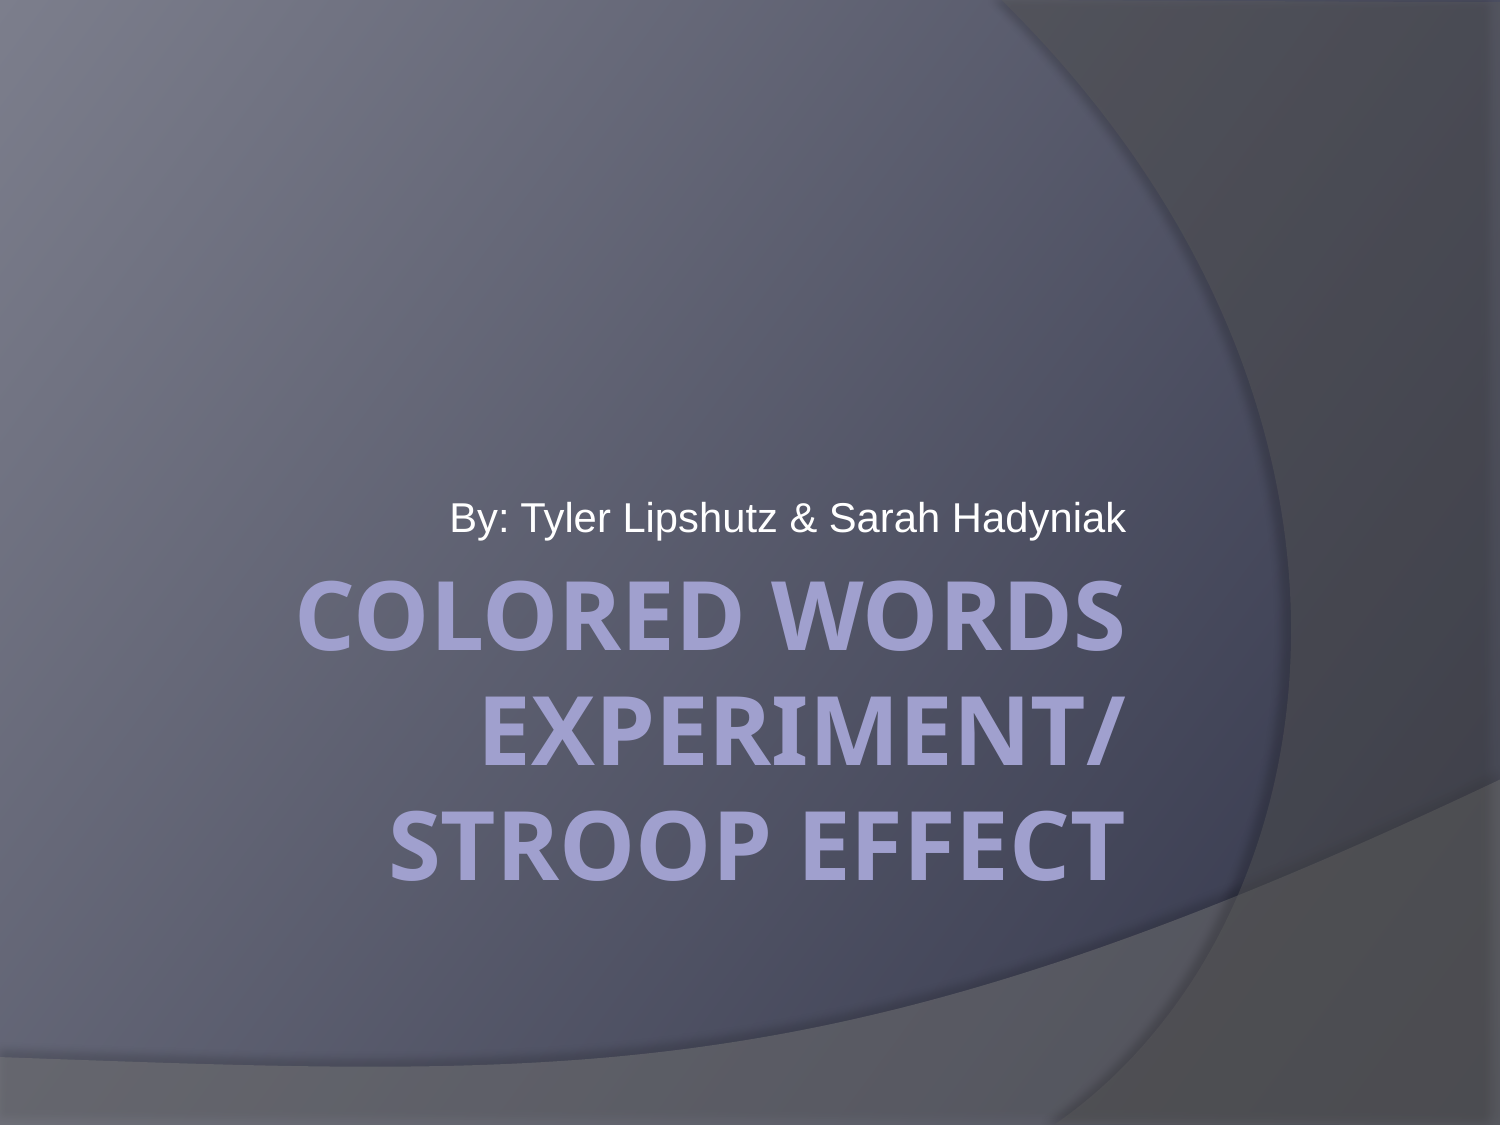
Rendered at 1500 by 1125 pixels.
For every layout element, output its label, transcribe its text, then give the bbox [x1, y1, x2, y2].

title Colored Words Experiment/ Stroop Effect [70, 547, 1134, 925]
subtitle By: Tyler Lipshutz & Sarah Hadyniak [71, 253, 1134, 541]
